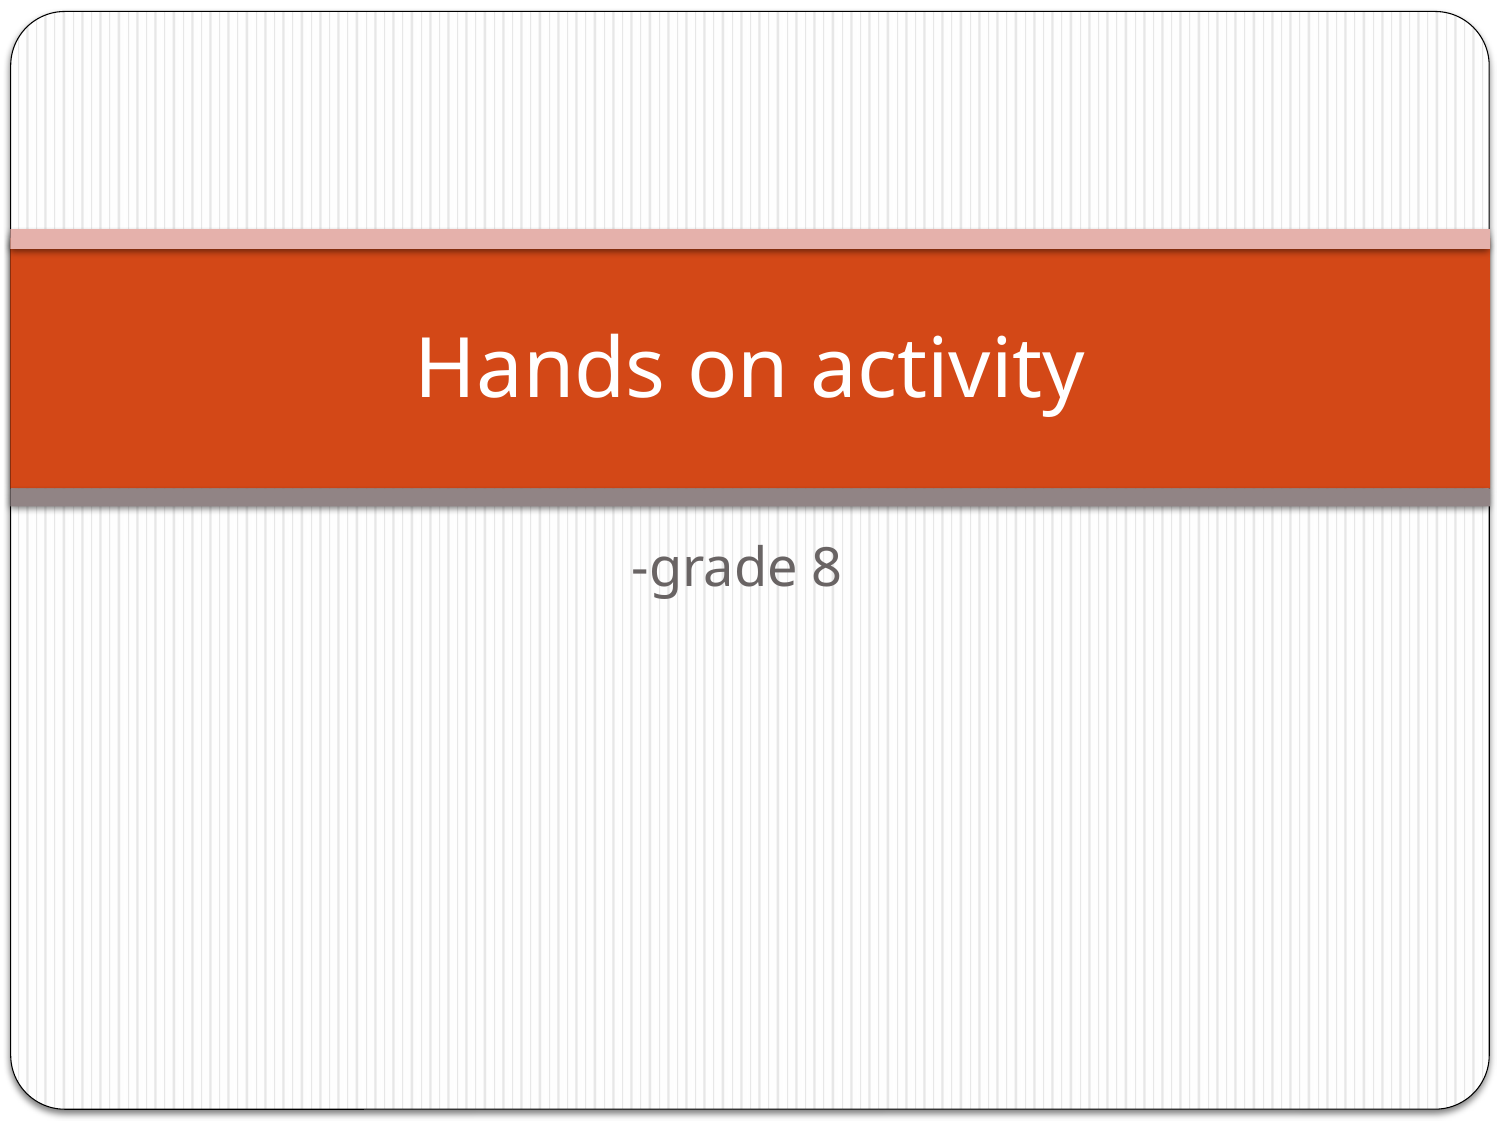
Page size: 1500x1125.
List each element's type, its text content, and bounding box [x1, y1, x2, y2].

title Hands on activity [75, 247, 1425, 489]
subtitle -grade 8 [212, 525, 1263, 788]
